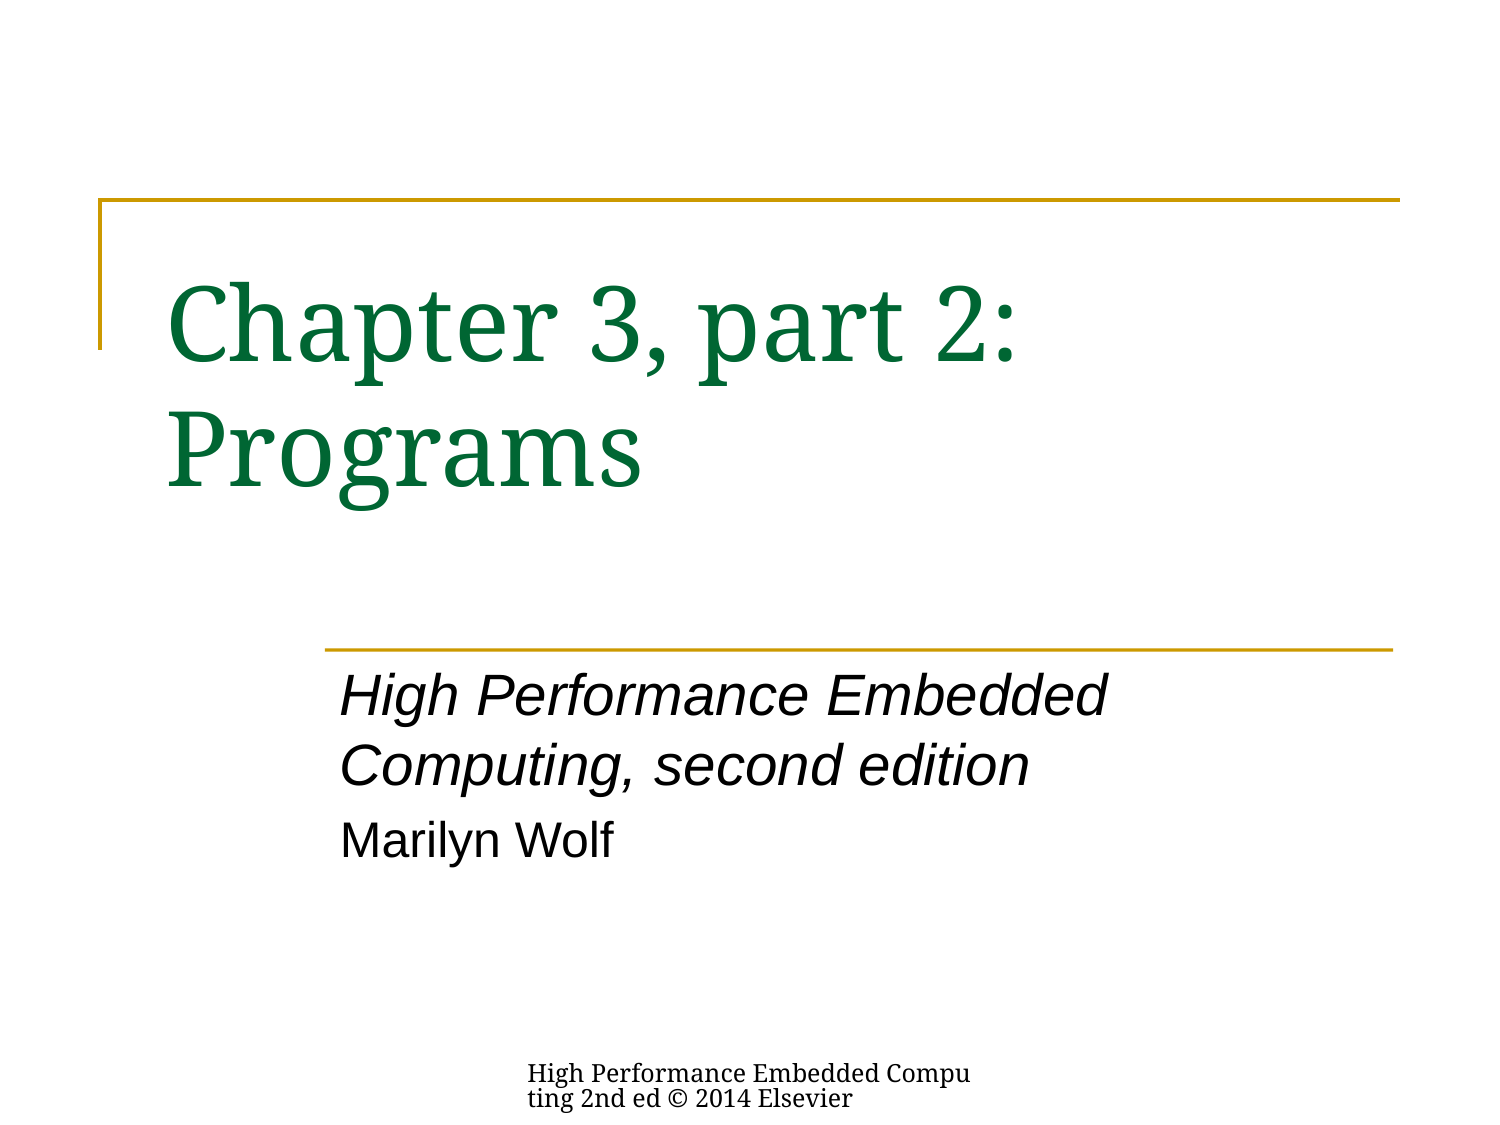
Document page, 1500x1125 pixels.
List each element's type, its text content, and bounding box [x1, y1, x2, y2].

subtitle High Performance Embedded Computing, second edition Marilyn Wolf [324, 650, 1400, 938]
footer High Performance Embedded Computing 2nd ed © 2014 Elsevier [512, 1024, 988, 1100]
title Chapter 3, part 2: Programs [150, 249, 1401, 538]
